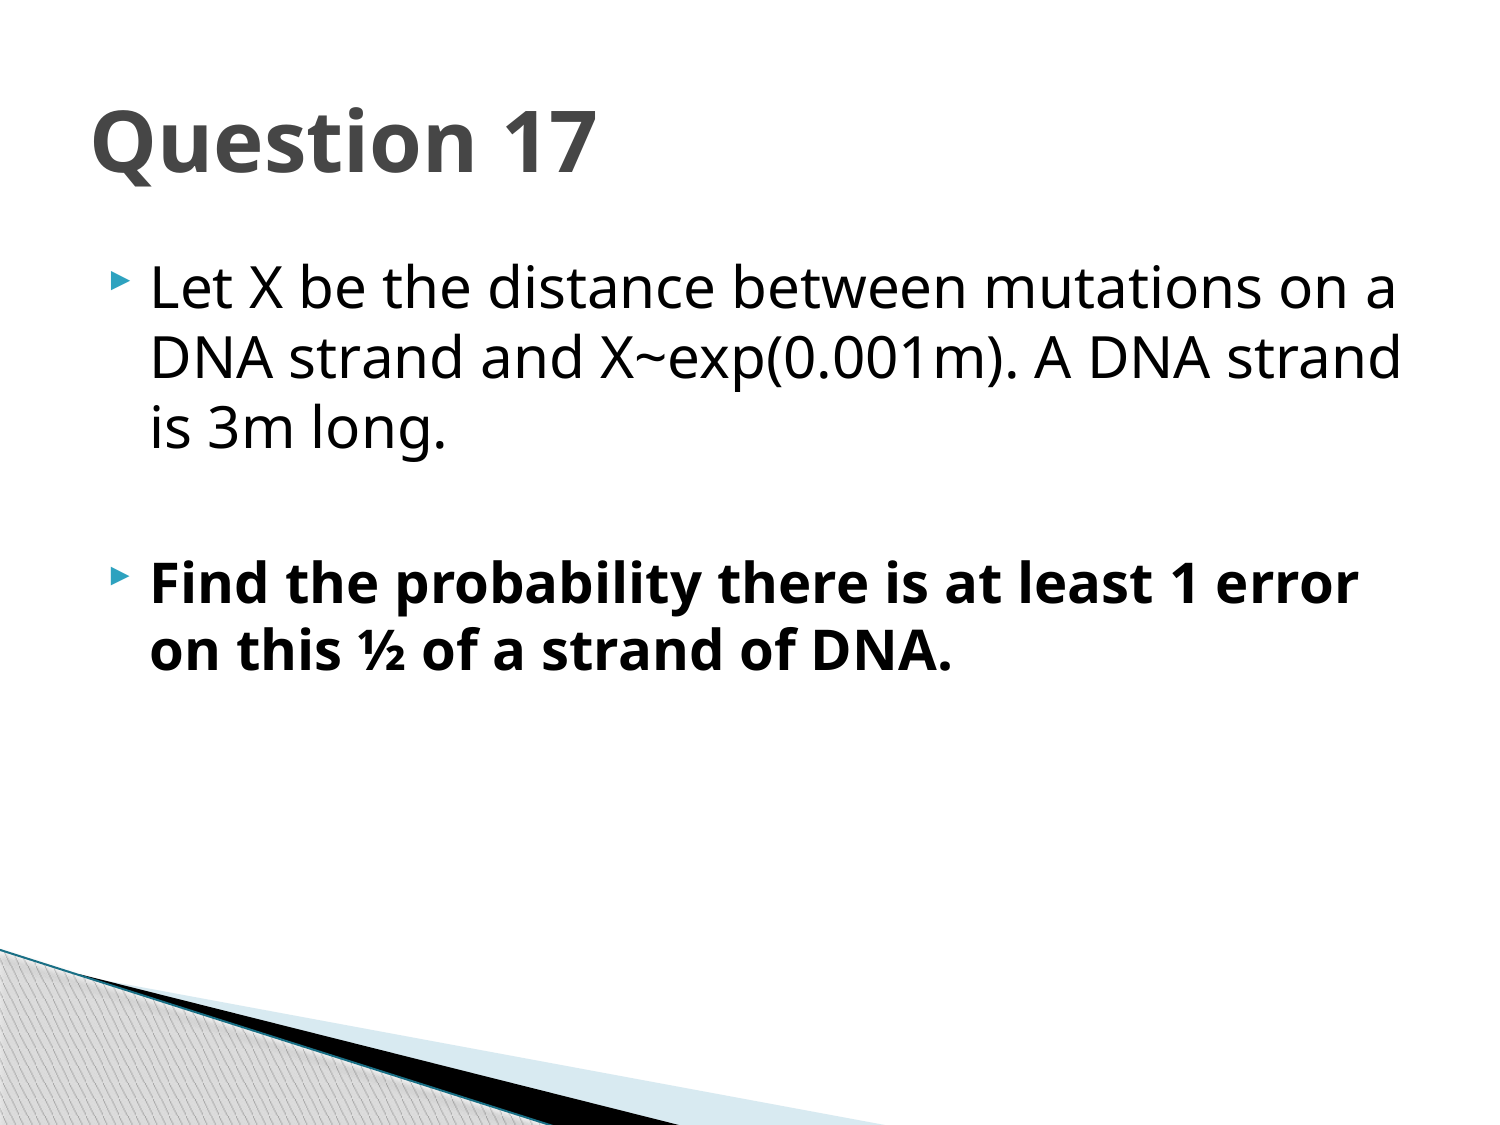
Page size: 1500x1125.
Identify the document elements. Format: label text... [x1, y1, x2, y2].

title Question 17 [75, 45, 1425, 233]
list Let X be the distance between mutations on a DNA strand and X~exp(0.001m). A DNA strand is 3m long. Find the probability there is at least 1 error on this ½ of a strand of DNA. [75, 243, 1425, 986]
